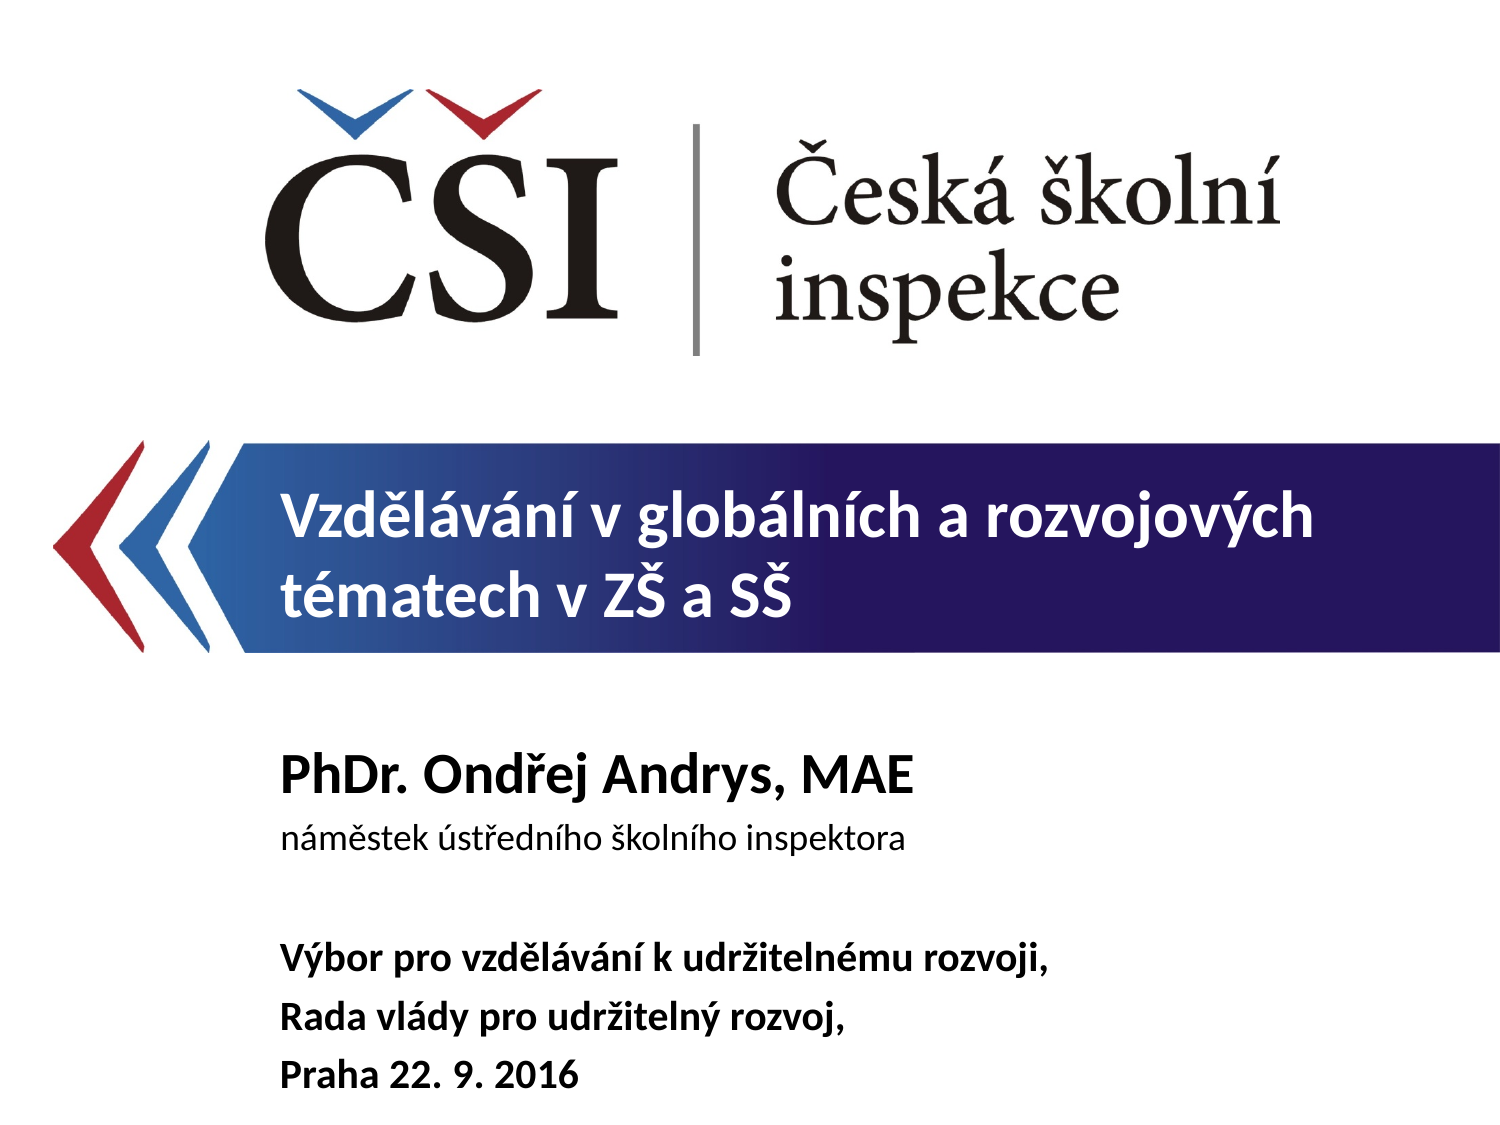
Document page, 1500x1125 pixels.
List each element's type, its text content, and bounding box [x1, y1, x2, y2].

picture [265, 89, 1280, 356]
list Vzdělávání v globálních a rozvojových tématech v ZŠ a SŠ [265, 479, 1436, 622]
picture [53, 440, 1500, 653]
list PhDr. Ondřej Andrys, MAE náměstek ústředního školního inspektora [265, 727, 1436, 1000]
list Výbor pro vzdělávání k udržitelnému rozvoji, Rada vlády pro udržitelný rozvoj, Praha 22. 9. 2016 [265, 922, 1435, 1106]
